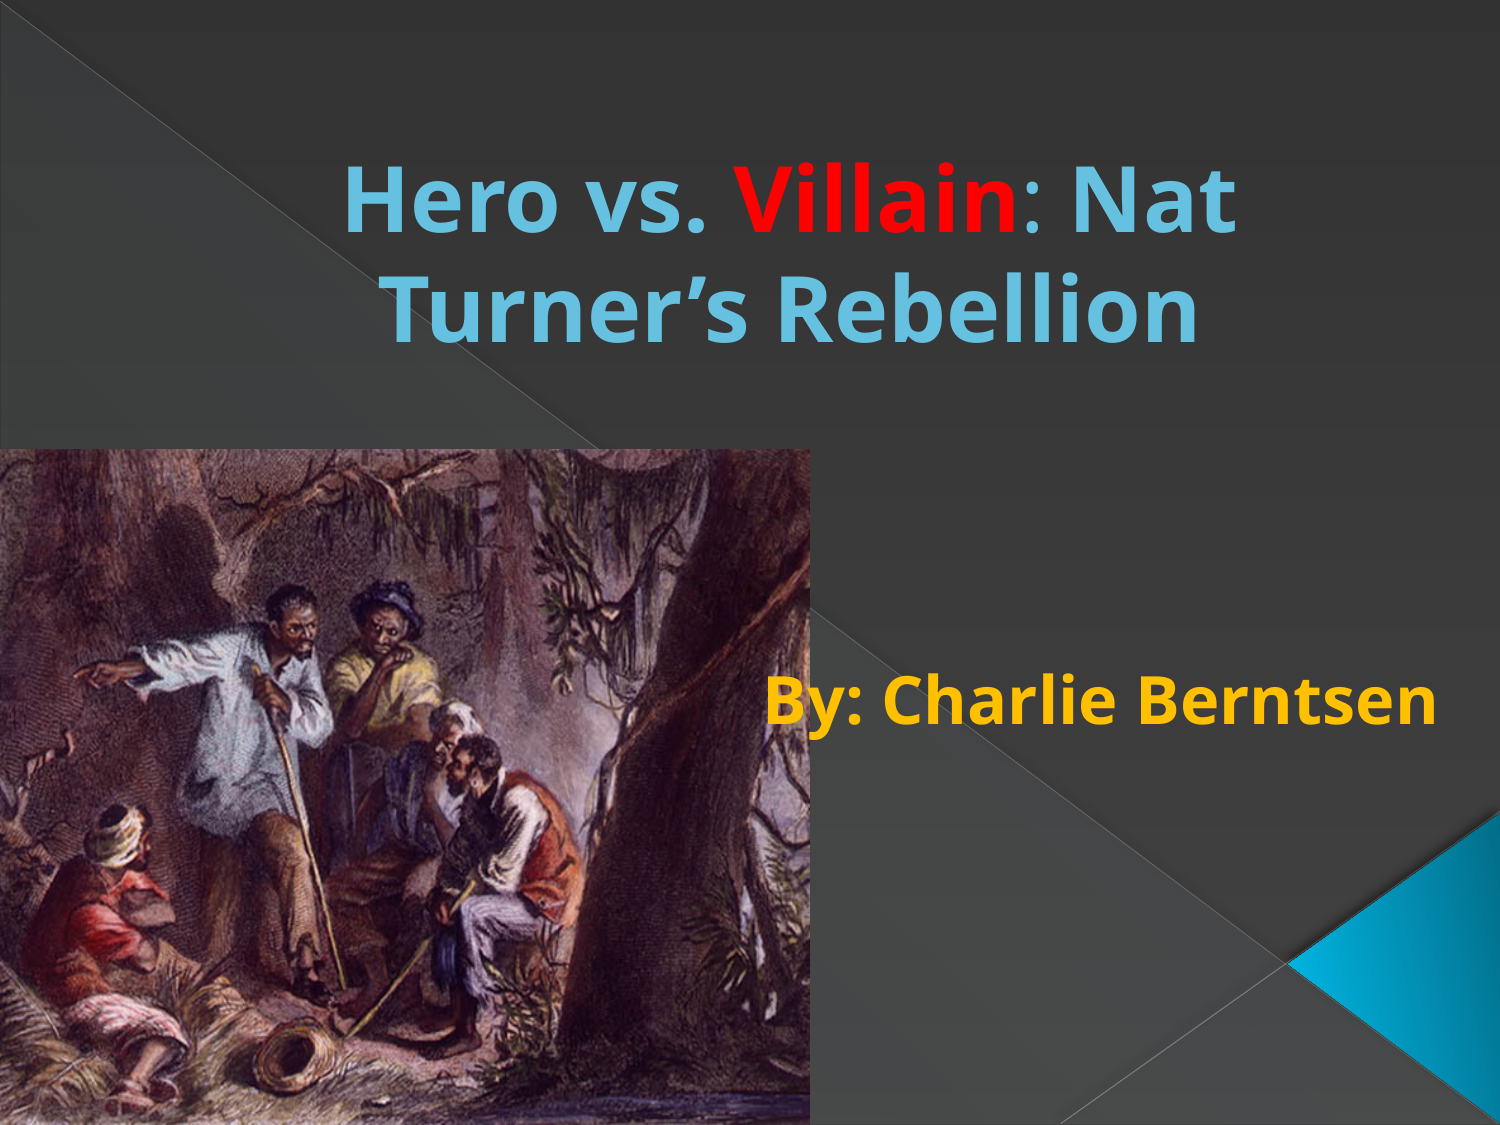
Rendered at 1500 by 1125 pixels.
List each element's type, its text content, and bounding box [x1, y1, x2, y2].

subtitle By: Charlie Berntsen [814, 650, 1461, 938]
title Hero vs. Villain: Nat Turner’s Rebellion [88, 127, 1412, 369]
picture [0, 449, 811, 1125]
